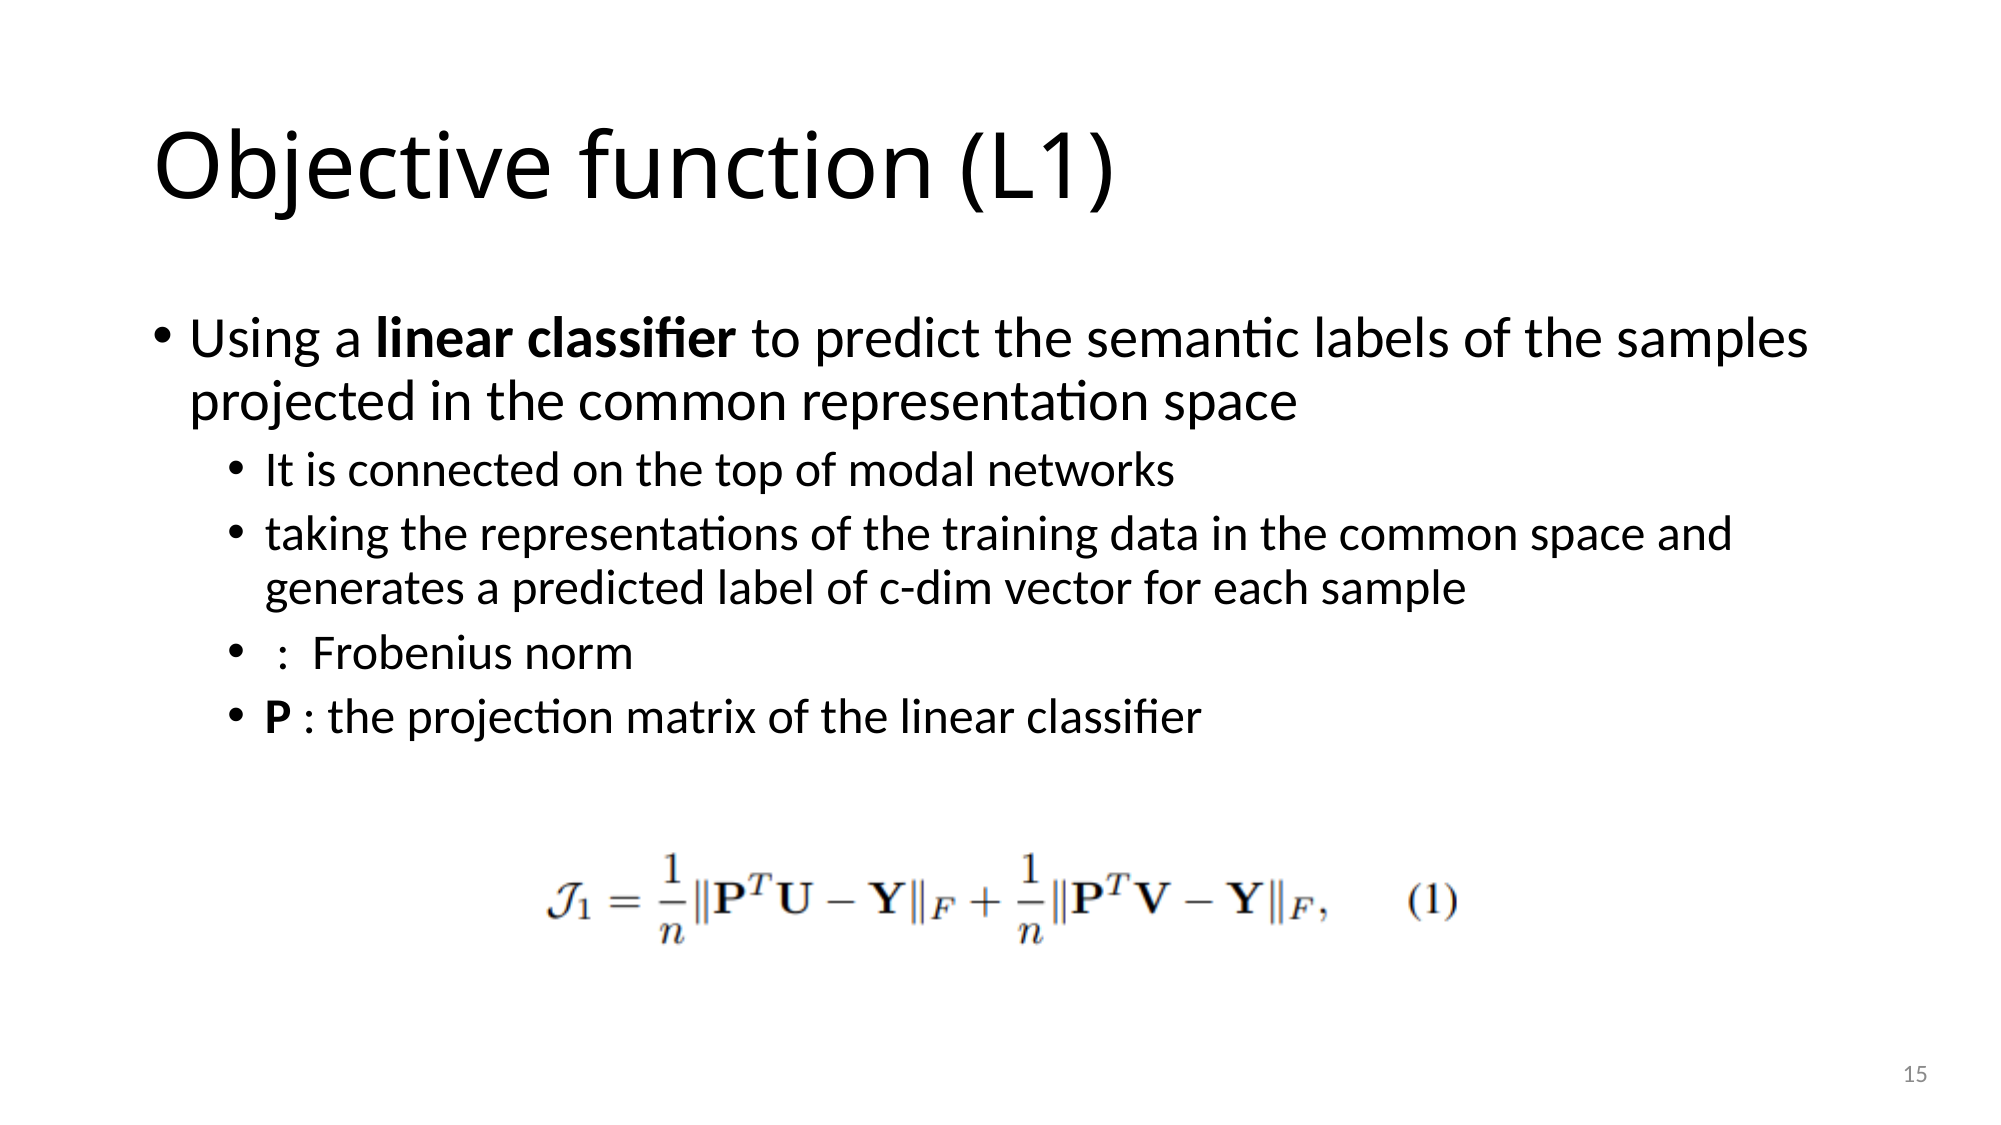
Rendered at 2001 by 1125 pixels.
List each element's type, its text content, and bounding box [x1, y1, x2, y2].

picture [520, 839, 1479, 966]
title Objective function (L1) [137, 59, 1863, 278]
slide_number 15 [1493, 1042, 1944, 1103]
